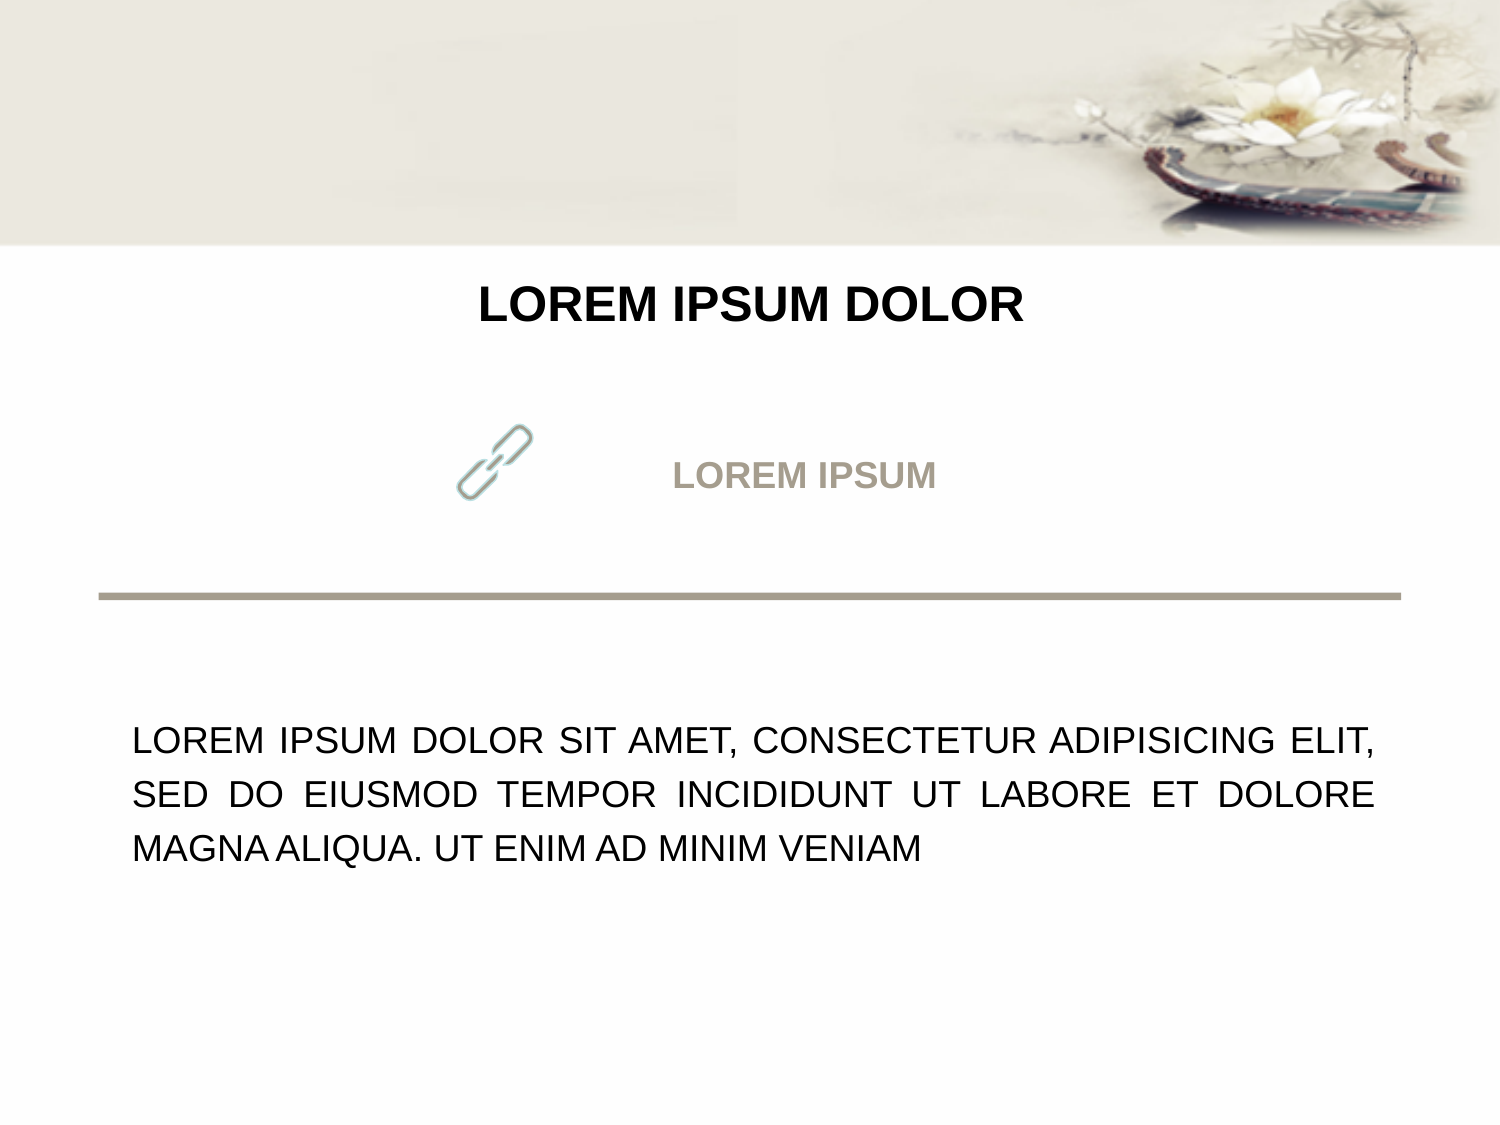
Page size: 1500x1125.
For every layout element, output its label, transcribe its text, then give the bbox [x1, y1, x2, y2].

text_box LOREM IPSUM [557, 443, 1063, 504]
text_box LOREM IPSUM DOLOR SIT AMET, CONSECTETUR ADIPISICING ELIT, SED DO EIUSMOD TEMPOR INCIDIDUNT UT LABORE ET DOLORE MAGNA ALIQUA. UT ENIM AD MINIM VENIAM [117, 699, 1392, 879]
text_box LOREM IPSUM DOLOR [267, 264, 1236, 341]
text_box [486, 454, 504, 471]
picture [0, 0, 1500, 1125]
text_box [456, 459, 498, 501]
text_box [97, 591, 1403, 602]
text_box [492, 424, 533, 465]
